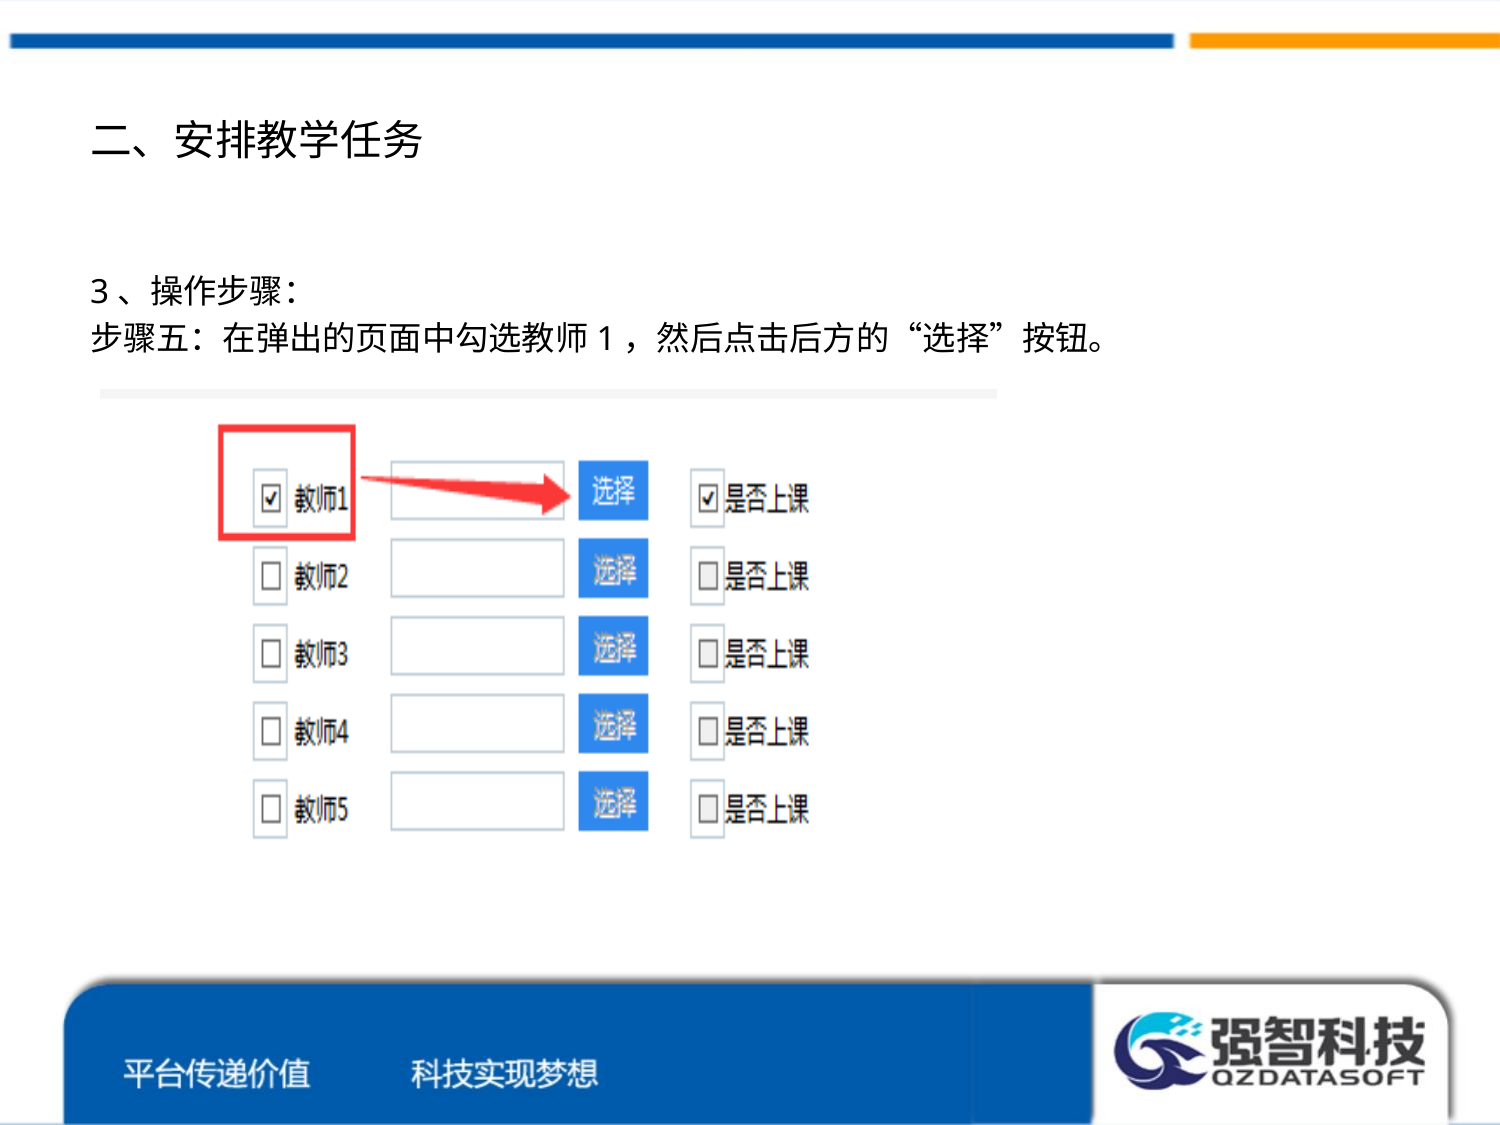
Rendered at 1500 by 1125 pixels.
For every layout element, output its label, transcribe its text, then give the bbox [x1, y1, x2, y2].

title 二、安排教学任务 [74, 44, 1426, 233]
list 3、操作步骤： 步骤五：在弹出的页面中勾选教师1，然后点击后方的“选择”按钮。 [74, 262, 1426, 1006]
picture [0, 0, 1500, 1125]
